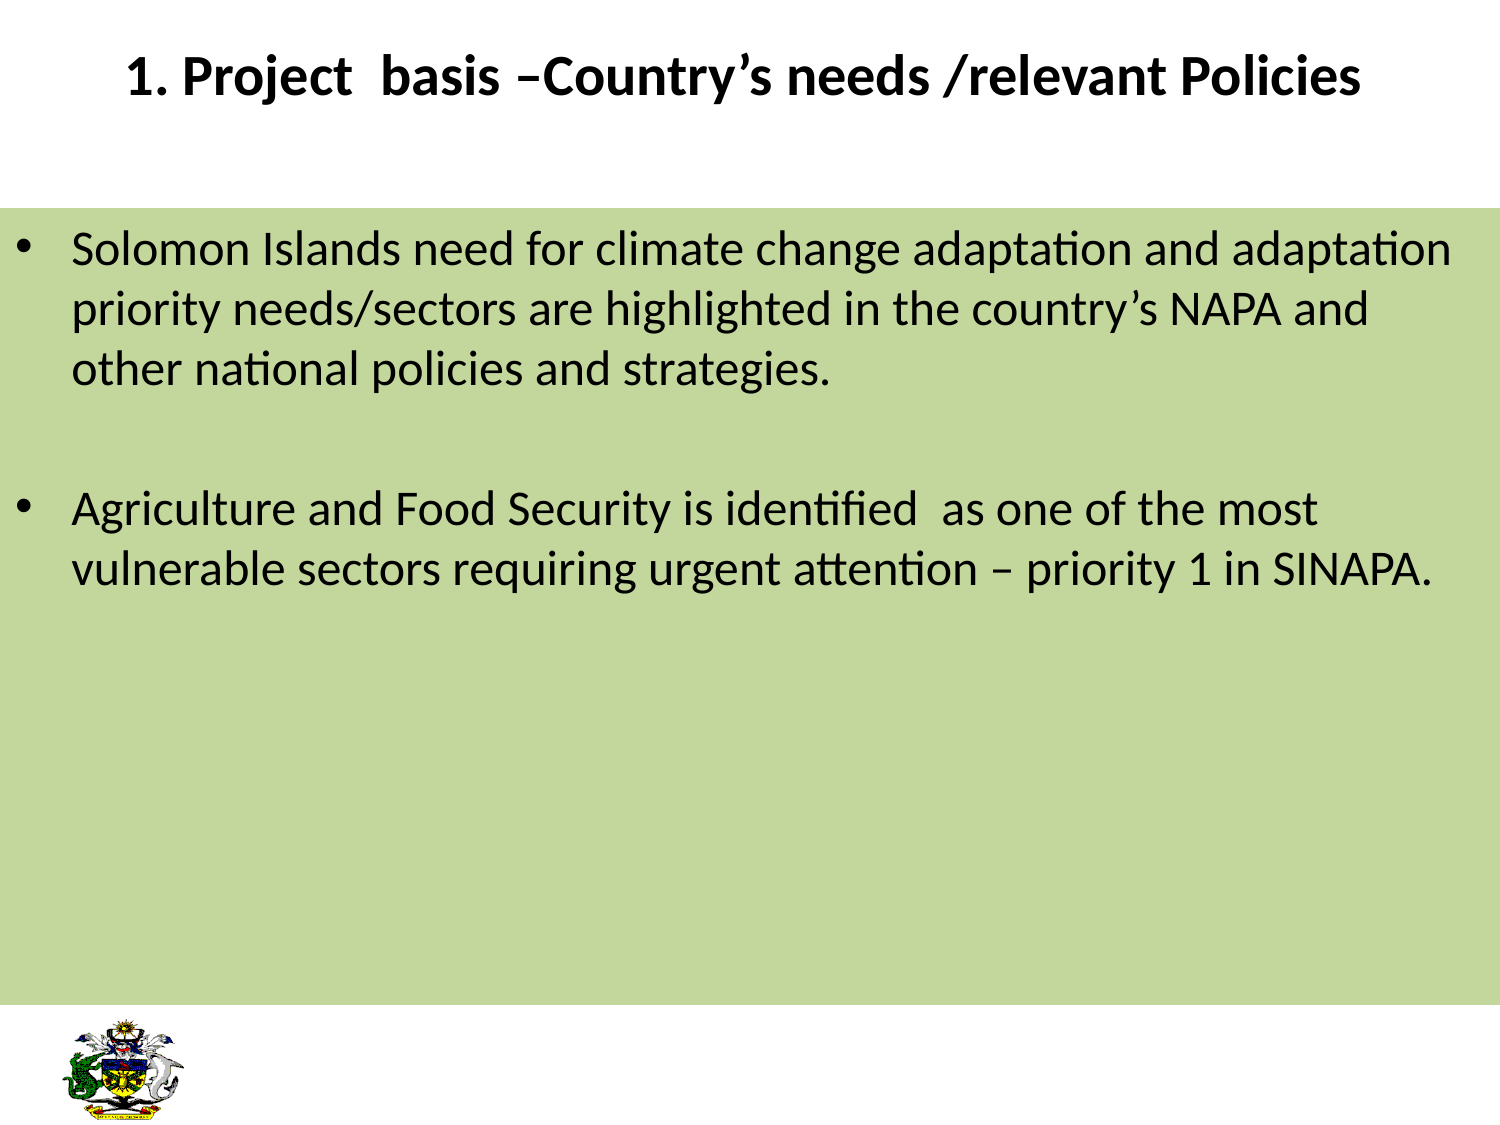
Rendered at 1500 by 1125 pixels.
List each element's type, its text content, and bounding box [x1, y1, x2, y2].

list Solomon Islands need for climate change adaptation and adaptation priority needs/sectors are highlighted in the country’s NAPA and other national policies and strategies. Agriculture and Food Security is identified as one of the most vulnerable sectors requiring urgent attention – priority 1 in SINAPA. [0, 207, 1500, 1006]
title 1. Project basis –Country’s needs /relevant Policies [74, 44, 1426, 209]
picture [52, 1014, 196, 1125]
